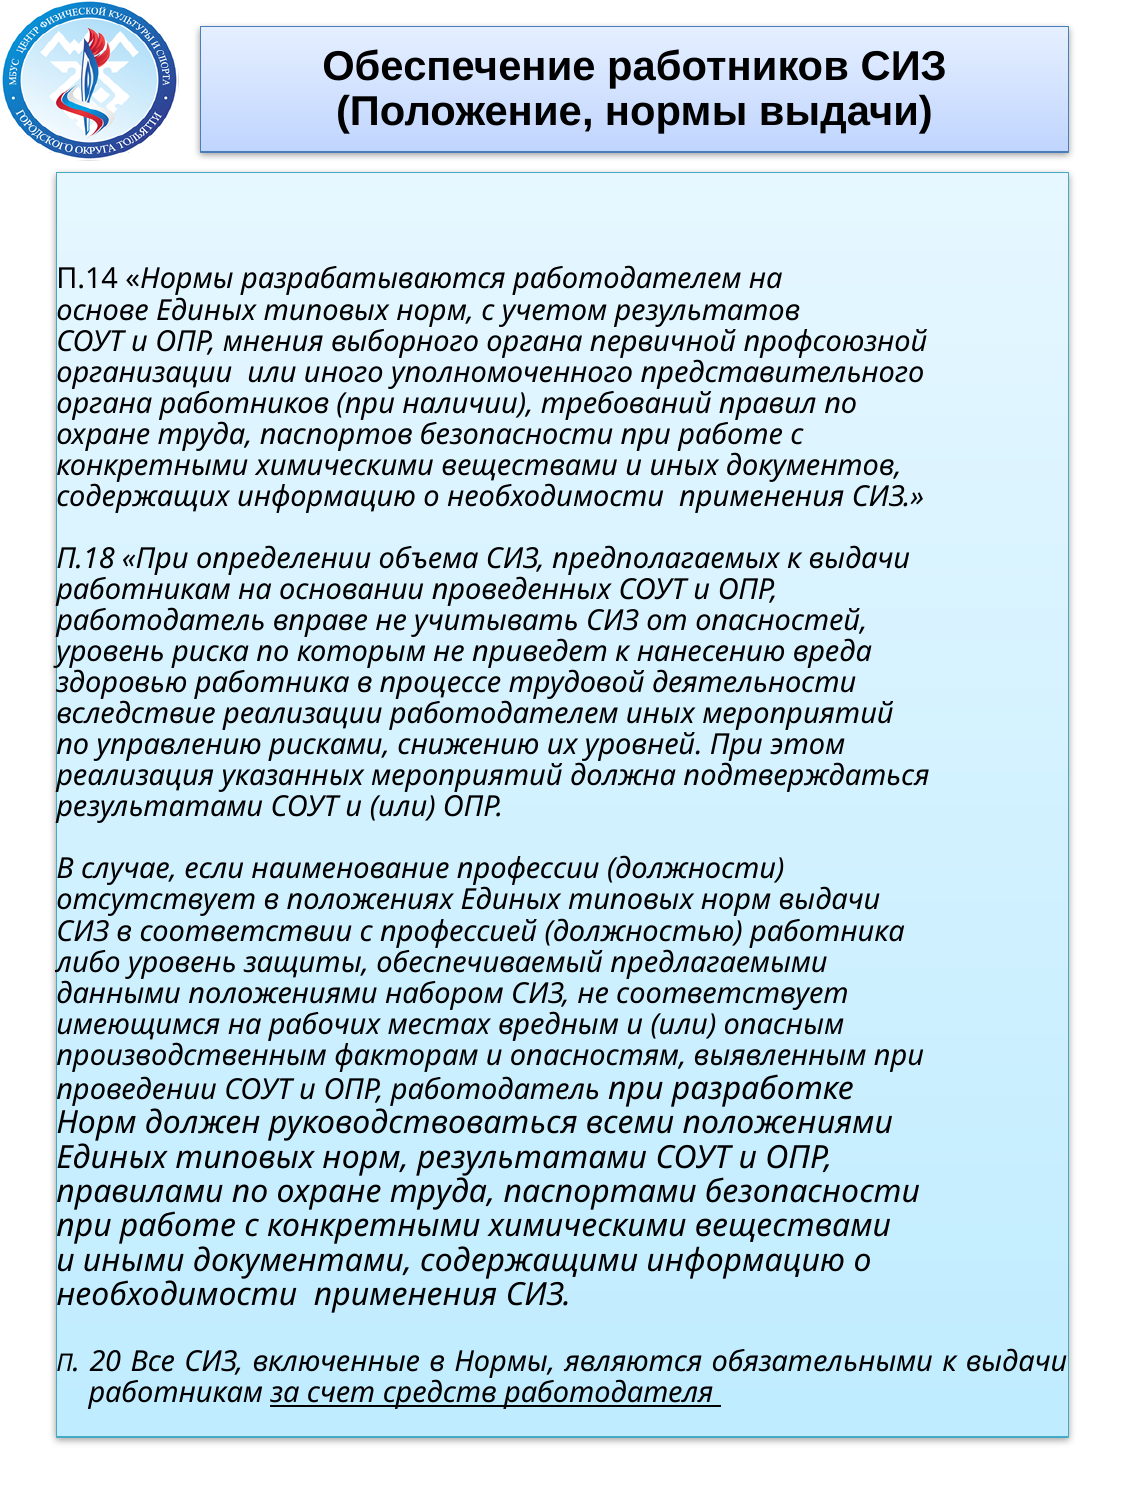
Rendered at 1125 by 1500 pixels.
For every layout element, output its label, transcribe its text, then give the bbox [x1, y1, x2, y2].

title Обеспечение работников СИЗ (Положение, нормы выдачи) [200, 26, 1069, 153]
picture [0, 0, 179, 161]
subtitle П.14 «Нормы разрабатываются работодателем на основе Единых типовых норм, с учетом результатов СОУТ и ОПР, мнения выборного органа первичной профсоюзной организации или иного уполномоченного представительного органа работников (при наличии), требований правил по охране труда, паспортов безопасности при работе с конкретными химическими веществами и иных документов, содержащих информацию о необходимости применения СИЗ.» П.18 «При определении объема СИЗ, предполагаемых к выдачи работникам на основании проведенных СОУТ и ОПР, работодатель вправе не учитывать СИЗ от опасностей, уровень риска по которым не приведет к нанесению вреда здоровью работника в процессе трудовой деятельности вследствие реализации работодателем иных мероприятий по управлению рисками, снижению их уровней. При этом реализация указанных мероприятий должна подтверждаться результатами СОУТ и (или) ОПР. В случае, если наименование профессии (должности) отсутствует в положениях Единых типовых норм выдачи СИЗ в соответствии с профессией (должностью) работника либо уровень защиты, обеспечиваемый предлагаемыми данными положениями набором СИЗ, не соответствует имеющимся на рабочих местах вредным и (или) опасным производственным факторам и опасностям, выявленным при проведении СОУТ и ОПР, работодатель при разработке Норм должен руководствоваться всеми положениями Единых типовых норм, результатами СОУТ и ОПР, правилами по охране труда, паспортами безопасности при работе с конкретными химическими веществами и иными документами, содержащими информацию о необходимости применения СИЗ. П. 20 Все СИЗ, включенные в Нормы, являются обязательными к выдачи работникам за счет средств работодателя [56, 172, 1069, 1438]
